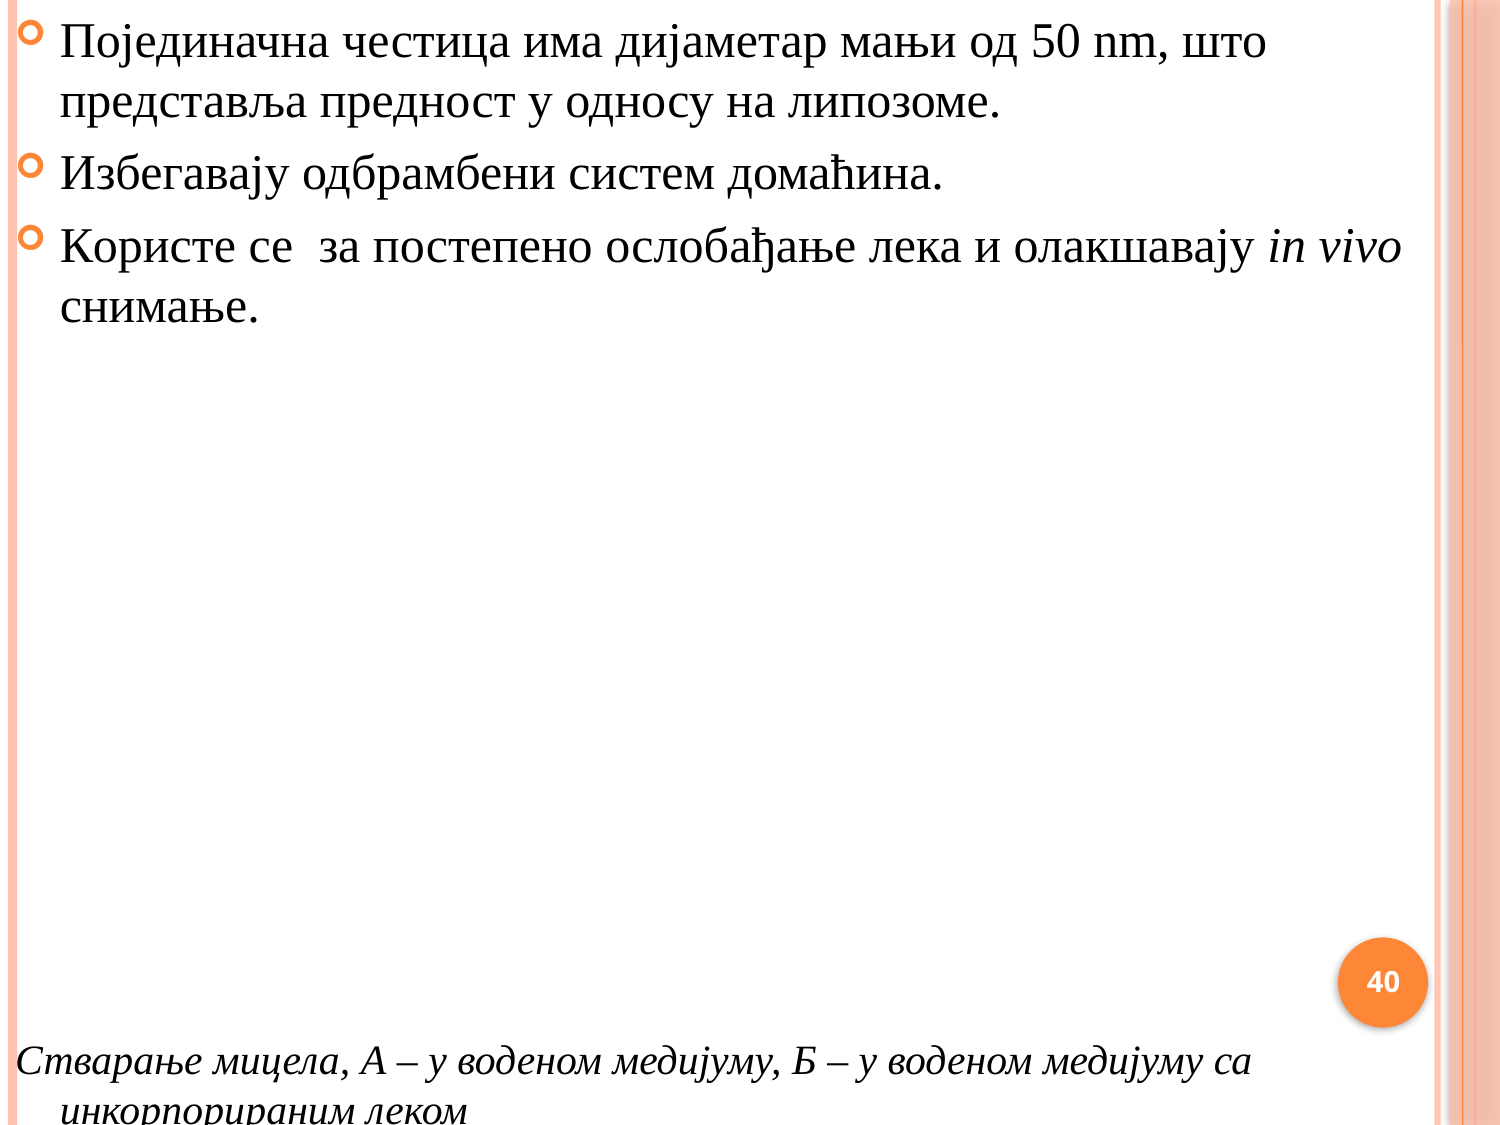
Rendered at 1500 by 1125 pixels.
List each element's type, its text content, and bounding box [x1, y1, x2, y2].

slide_number 40 [1333, 940, 1434, 1026]
list Појединачна честица има дијаметар мањи од 50 nm, што представља предност у односу на липозоме. Избегавају одбрамбени систем домаћина. Користе се за постепено ослобађање лека и олакшавају in vivo снимање. Стварање мицела, А – у воденом медијуму, Б – у воденом медијуму са инкорпорираним леком [0, 0, 1500, 1125]
